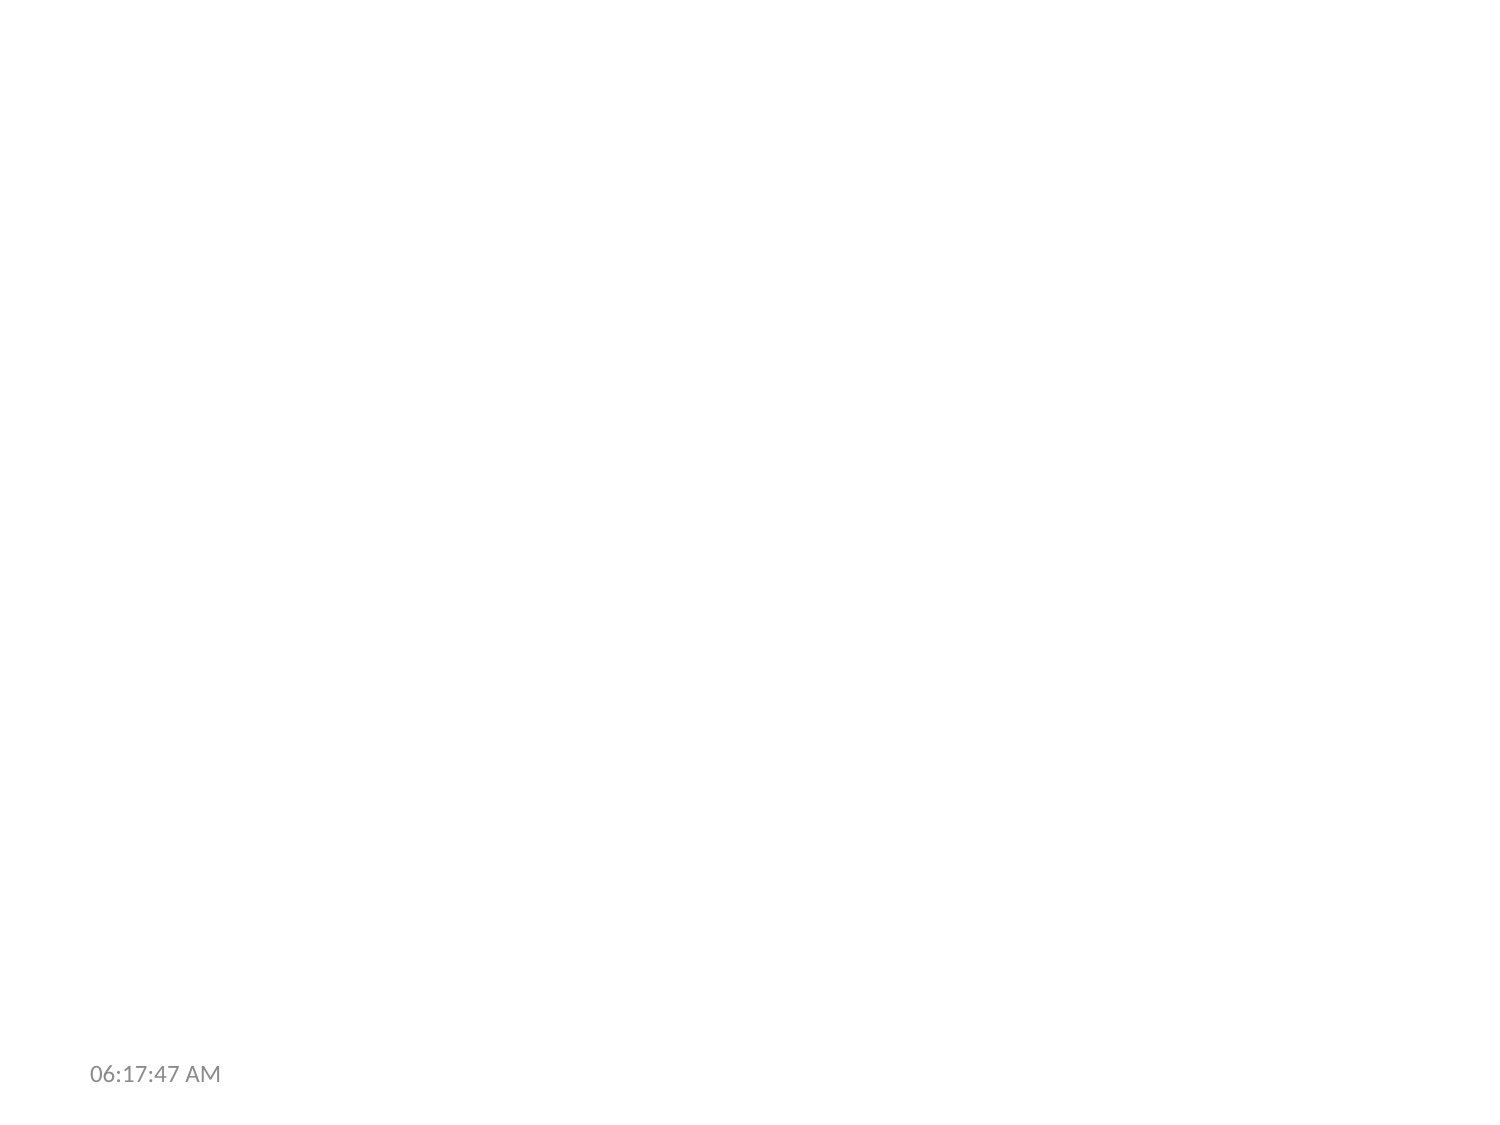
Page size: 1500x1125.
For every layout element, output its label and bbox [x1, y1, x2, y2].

slide_number [75, 1042, 425, 1103]
